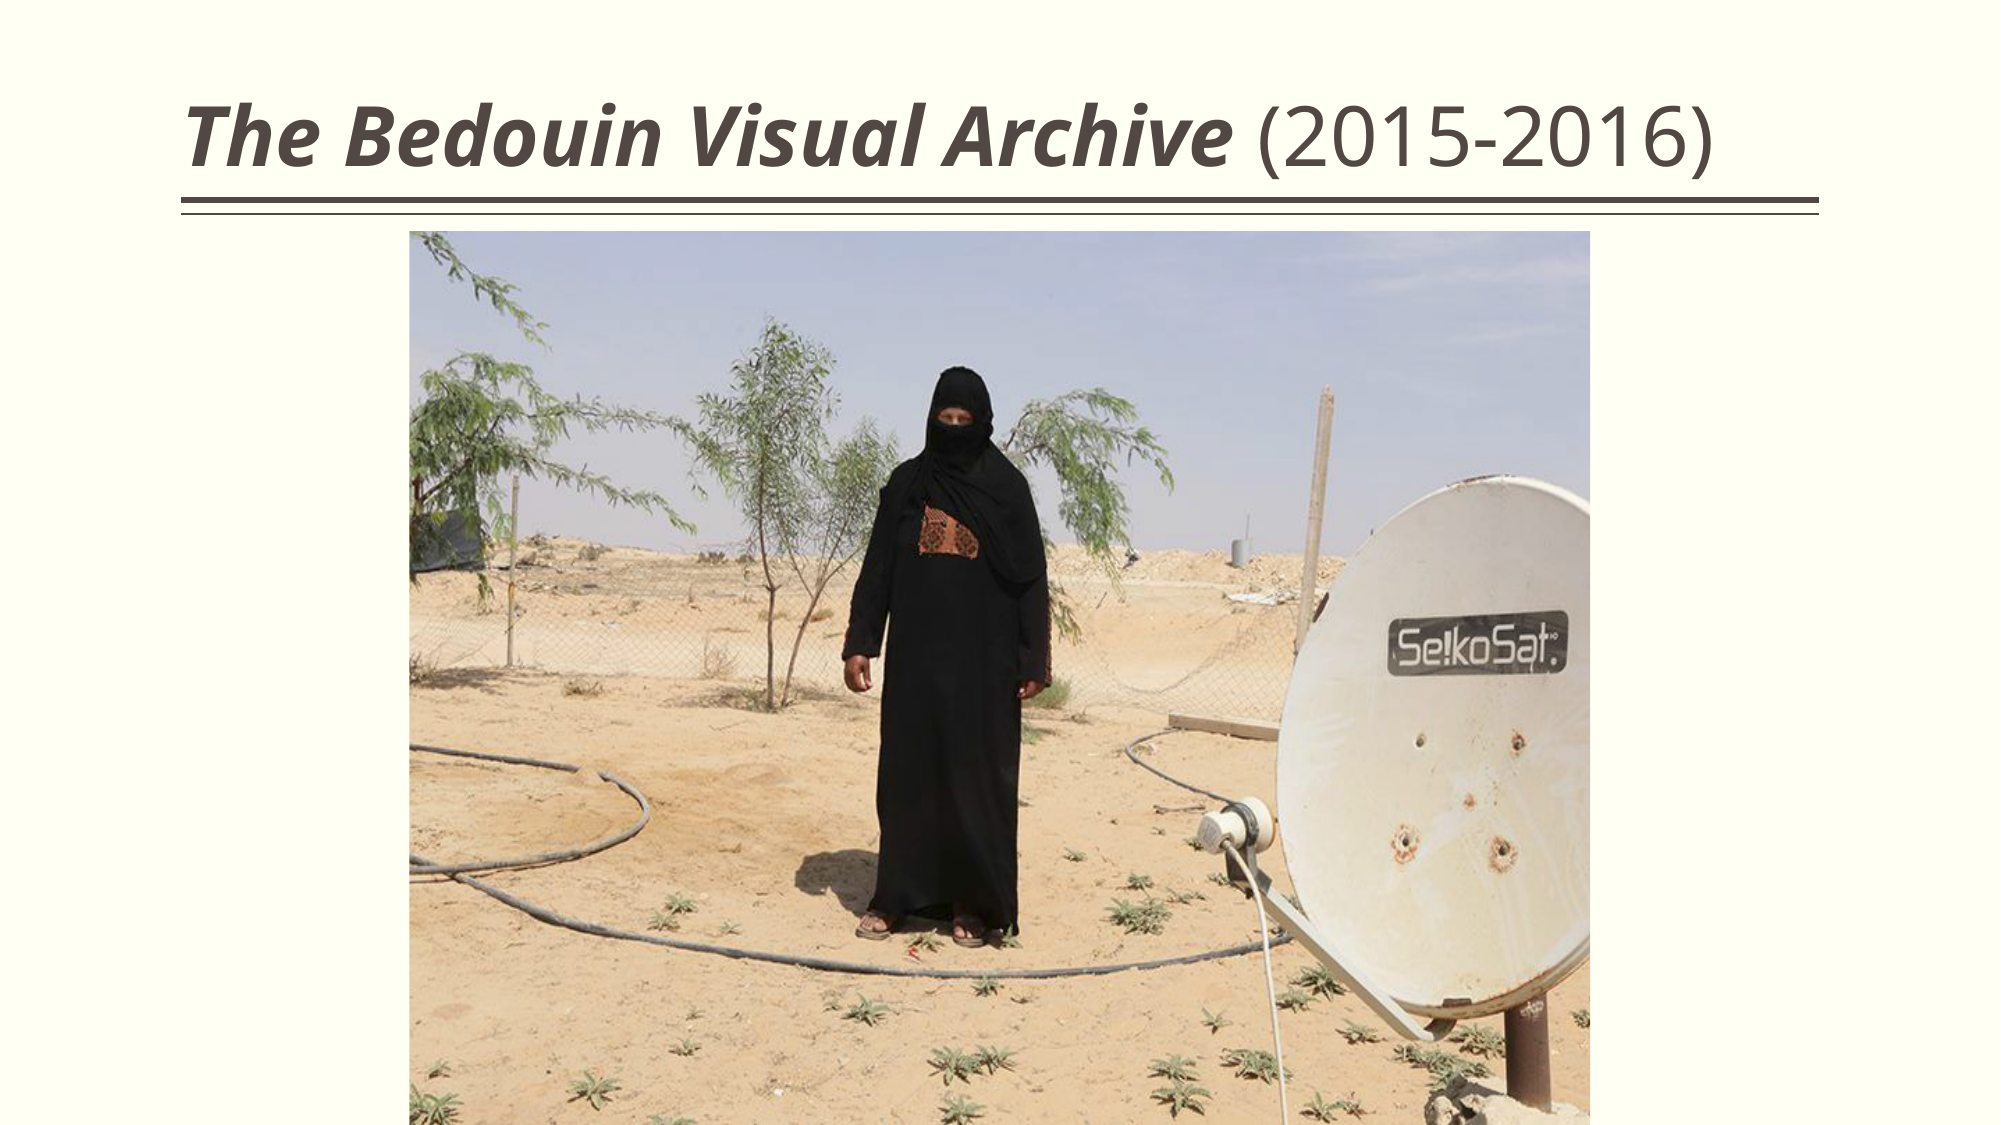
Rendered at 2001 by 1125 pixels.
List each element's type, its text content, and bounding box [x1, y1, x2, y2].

picture [409, 231, 1591, 1125]
title The Bedouin Visual Archive (2015-2016) [181, 12, 1819, 193]
